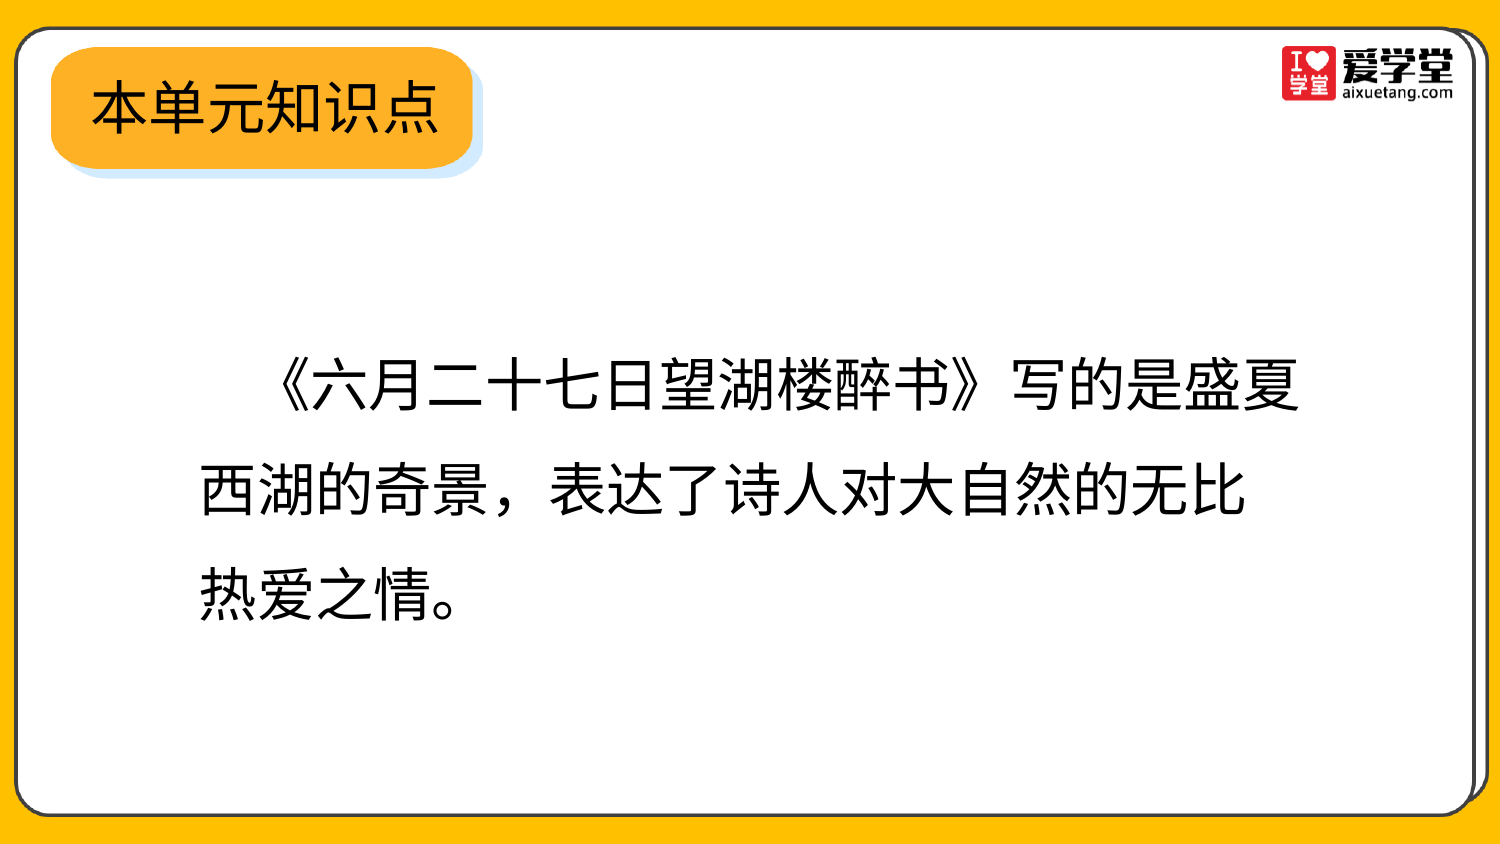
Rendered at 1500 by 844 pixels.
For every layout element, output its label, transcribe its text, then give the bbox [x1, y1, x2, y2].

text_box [51, 47, 483, 179]
text_box 《六月二十七日望湖楼醉书》写的是盛夏西湖的奇景，表达了诗人对大自然的无比热爱之情。 [187, 307, 1313, 634]
picture [0, 0, 1500, 844]
